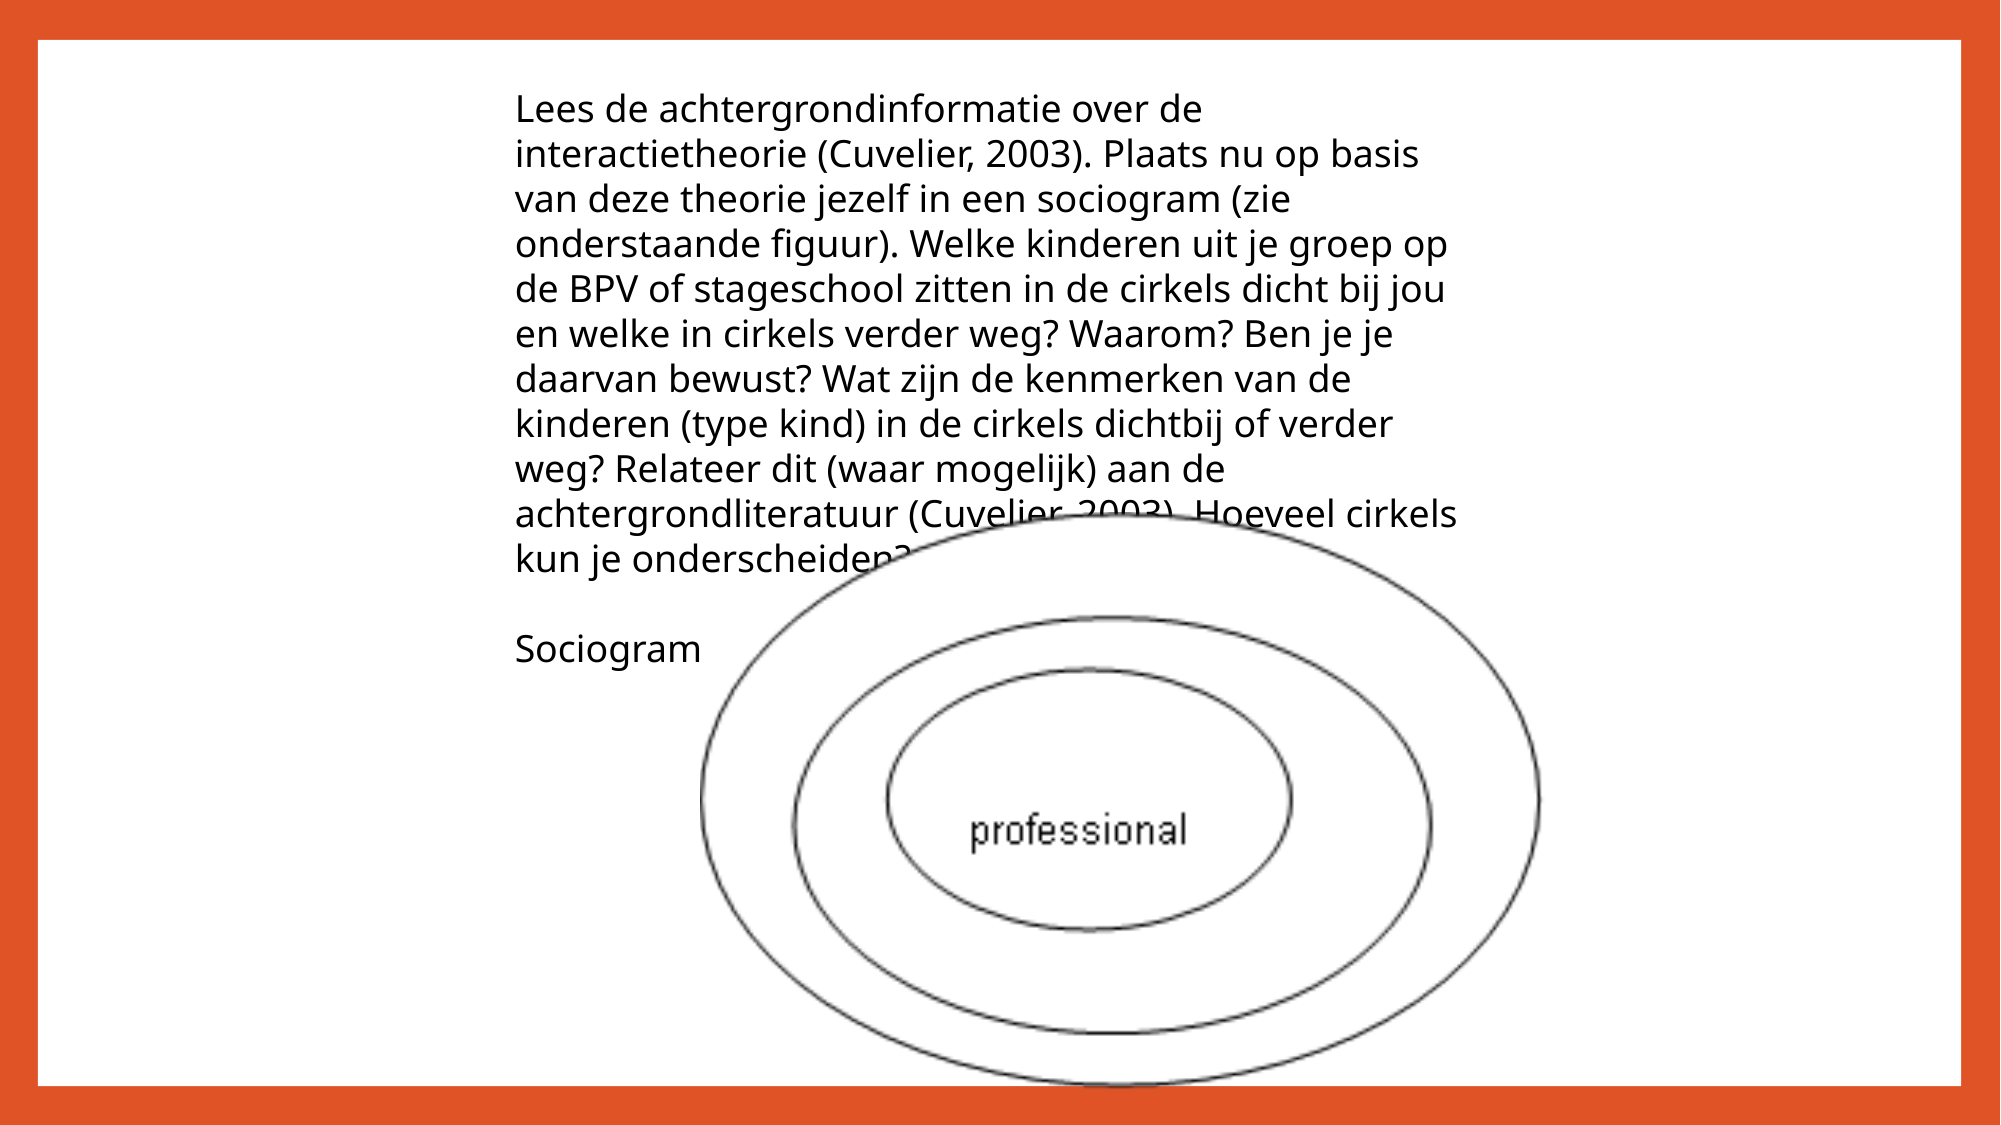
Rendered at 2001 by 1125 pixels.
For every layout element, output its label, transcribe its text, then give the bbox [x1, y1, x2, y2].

picture [700, 511, 1548, 1093]
text_box Lees de achtergrondinformatie over de interactietheorie (Cuvelier, 2003). Plaats nu op basis van deze theorie jezelf in een sociogram (zie onderstaande figuur). Welke kinderen uit je groep op de BPV of stageschool zitten in de cirkels dicht bij jou en welke in cirkels verder weg? Waarom? Ben je je daarvan bewust? Wat zijn de kenmerken van de kinderen (type kind) in de cirkels dichtbij of verder weg? Relateer dit (waar mogelijk) aan de achtergrondliteratuur (Cuvelier, 2003). Hoeveel cirkels kun je onderscheiden? Sociogram [500, 77, 1500, 1125]
